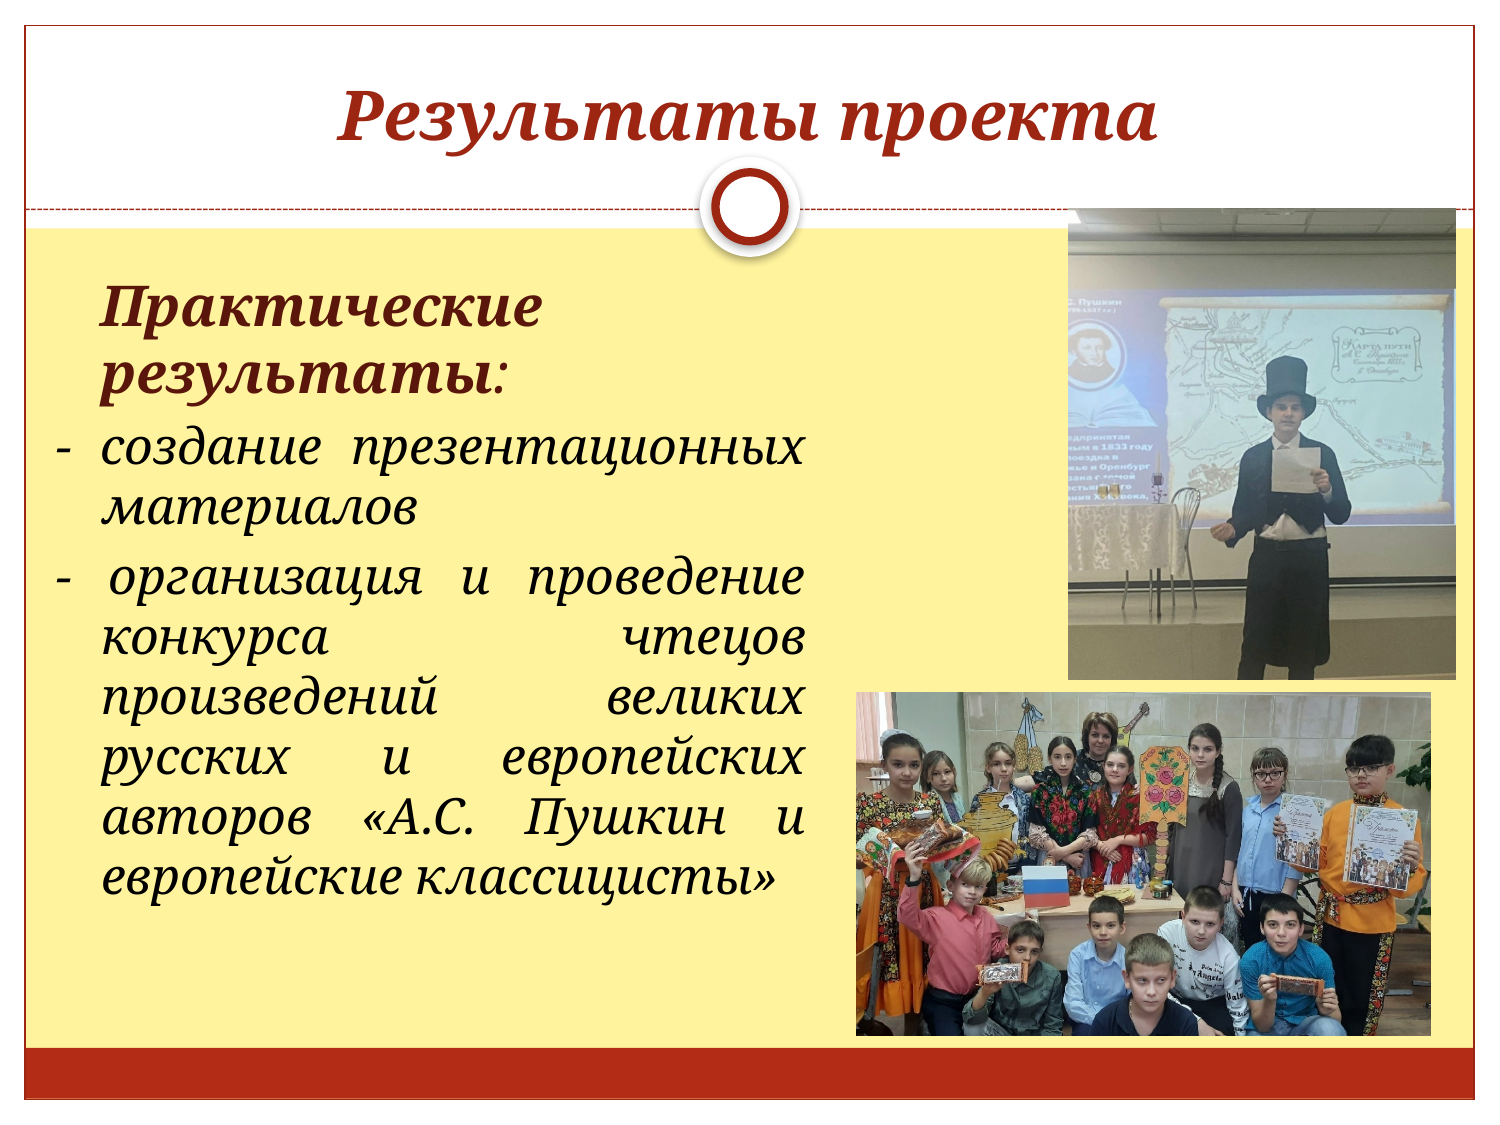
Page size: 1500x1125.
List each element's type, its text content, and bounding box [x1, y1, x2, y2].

picture [1068, 207, 1457, 680]
list Практические результаты: - создание презентационных материалов - организация и проведение конкурса чтецов произведений великих русских и европейских авторов «А.С. Пушкин и европейские классицисты» [41, 262, 821, 1000]
title Результаты проекта [49, 37, 1450, 162]
picture [856, 692, 1432, 1036]
